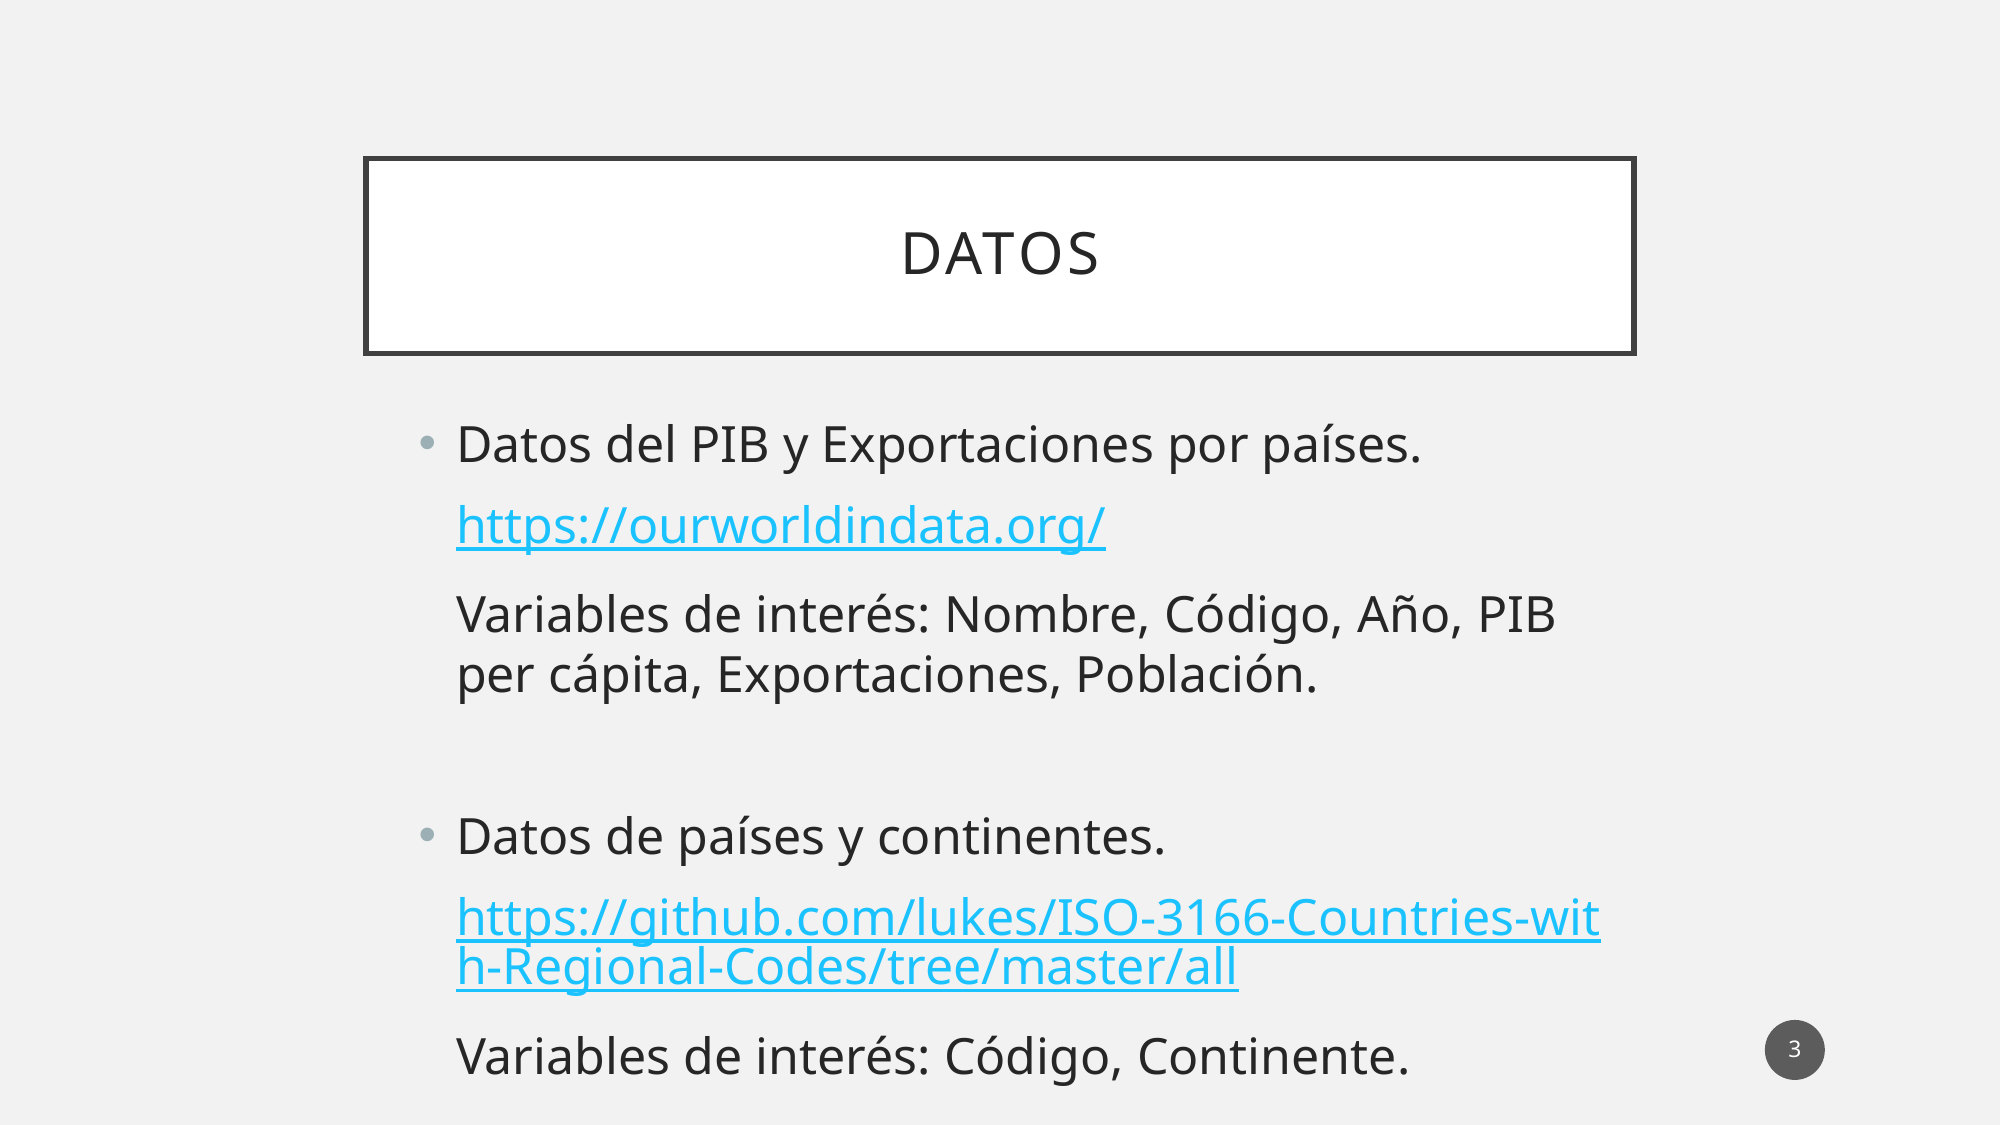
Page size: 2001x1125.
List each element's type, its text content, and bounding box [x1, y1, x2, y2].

list Datos del PIB y Exportaciones por países. https://ourworldindata.org/ Variables de interés: Nombre, Código, Año, PIB per cápita, Exportaciones, Población. Datos de países y continentes. https://github.com/lukes/ISO-3166-Countries-with-Regional-Codes/tree/master/all Variables de interés: Código, Continente. [366, 404, 1634, 1065]
title Datos [363, 156, 1637, 356]
slide_number 3 [1764, 1019, 1825, 1080]
